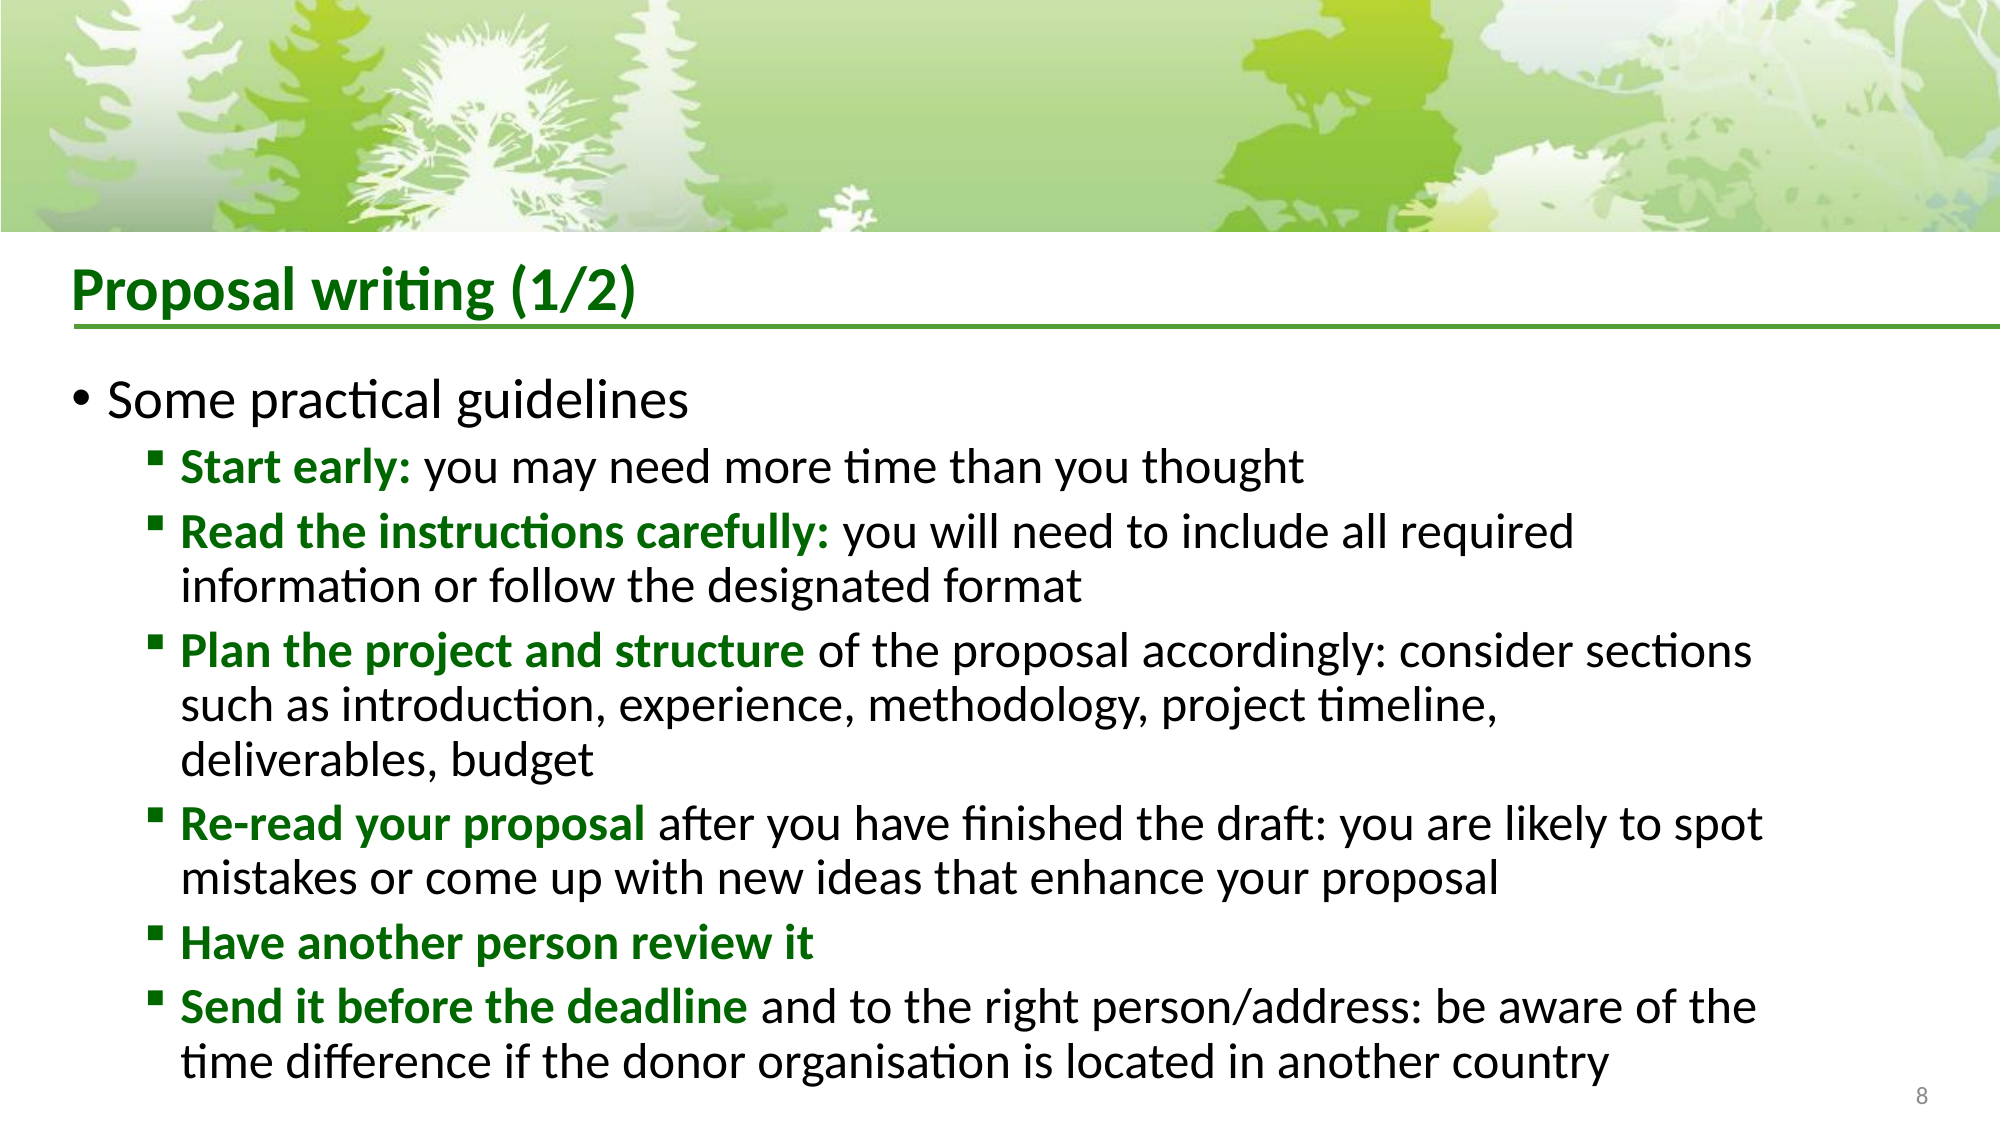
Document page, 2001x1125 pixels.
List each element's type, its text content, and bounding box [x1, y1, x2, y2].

picture [0, 0, 2000, 232]
title Proposal writing (1/2) [56, 181, 1782, 362]
slide_number 8 [1493, 1065, 1944, 1125]
list Some practical guidelines Start early: you may need more time than you thought Read the instructions carefully: you will need to include all required information or follow the designated format Plan the project and structure of the proposal accordingly: consider sections such as introduction, experience, methodology, project timeline, deliverables, budget Re-read your proposal after you have finished the draft: you are likely to spot mistakes or come up with new ideas that enhance your proposal Have another person review it Send it before the deadline and to the right person/address: be aware of the time difference if the donor organisation is located in another country [56, 362, 1782, 1101]
